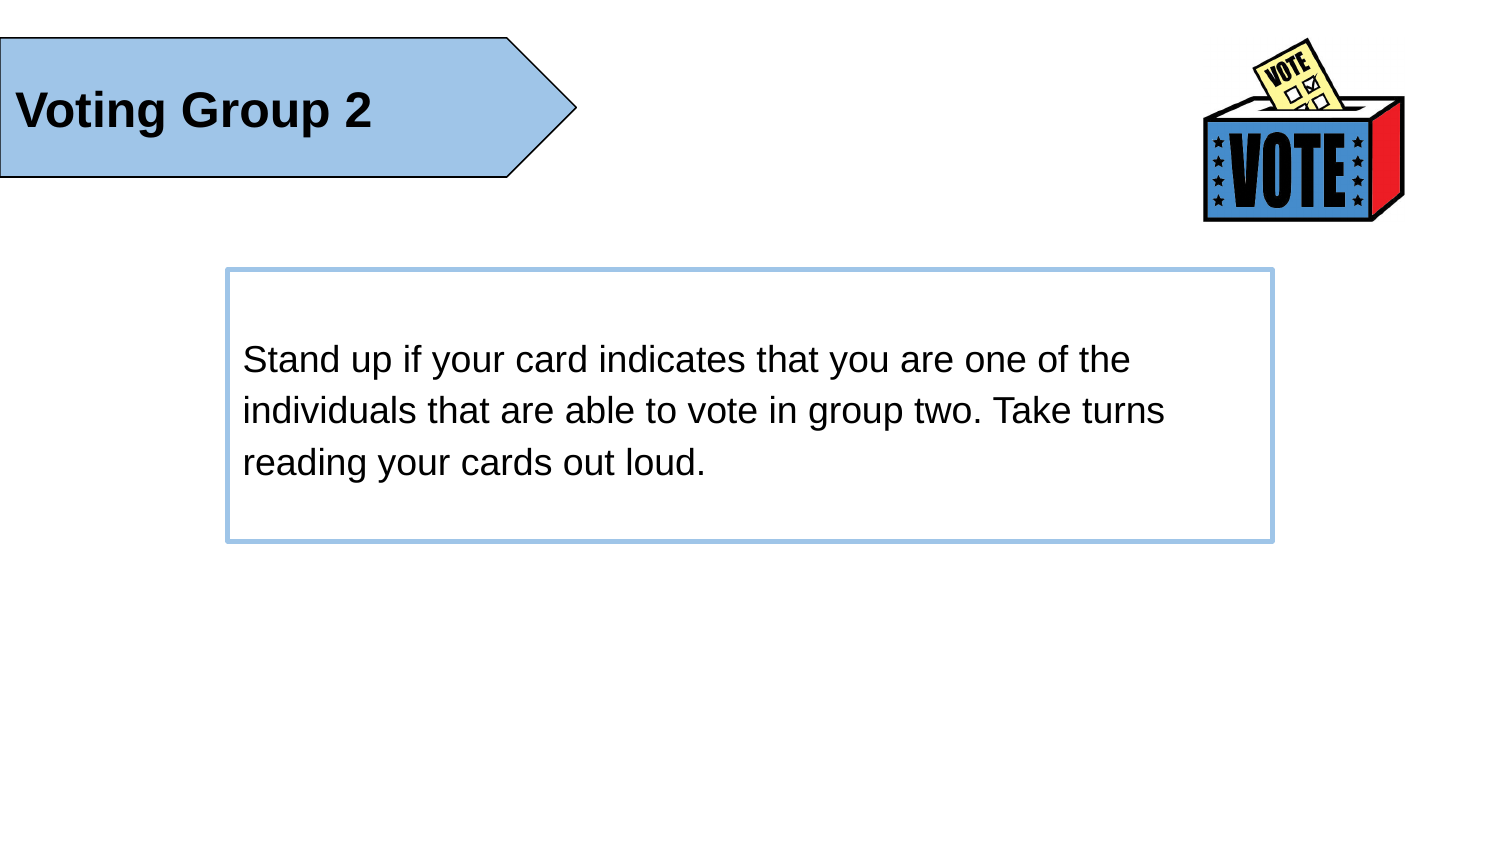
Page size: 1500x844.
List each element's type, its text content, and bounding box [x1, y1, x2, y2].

picture [1202, 37, 1405, 223]
list Stand up if your card indicates that you are one of the individuals that are able to vote in group two. Take turns reading your cards out loud. [227, 269, 1273, 542]
text_box Voting Group 2 [0, 37, 577, 177]
